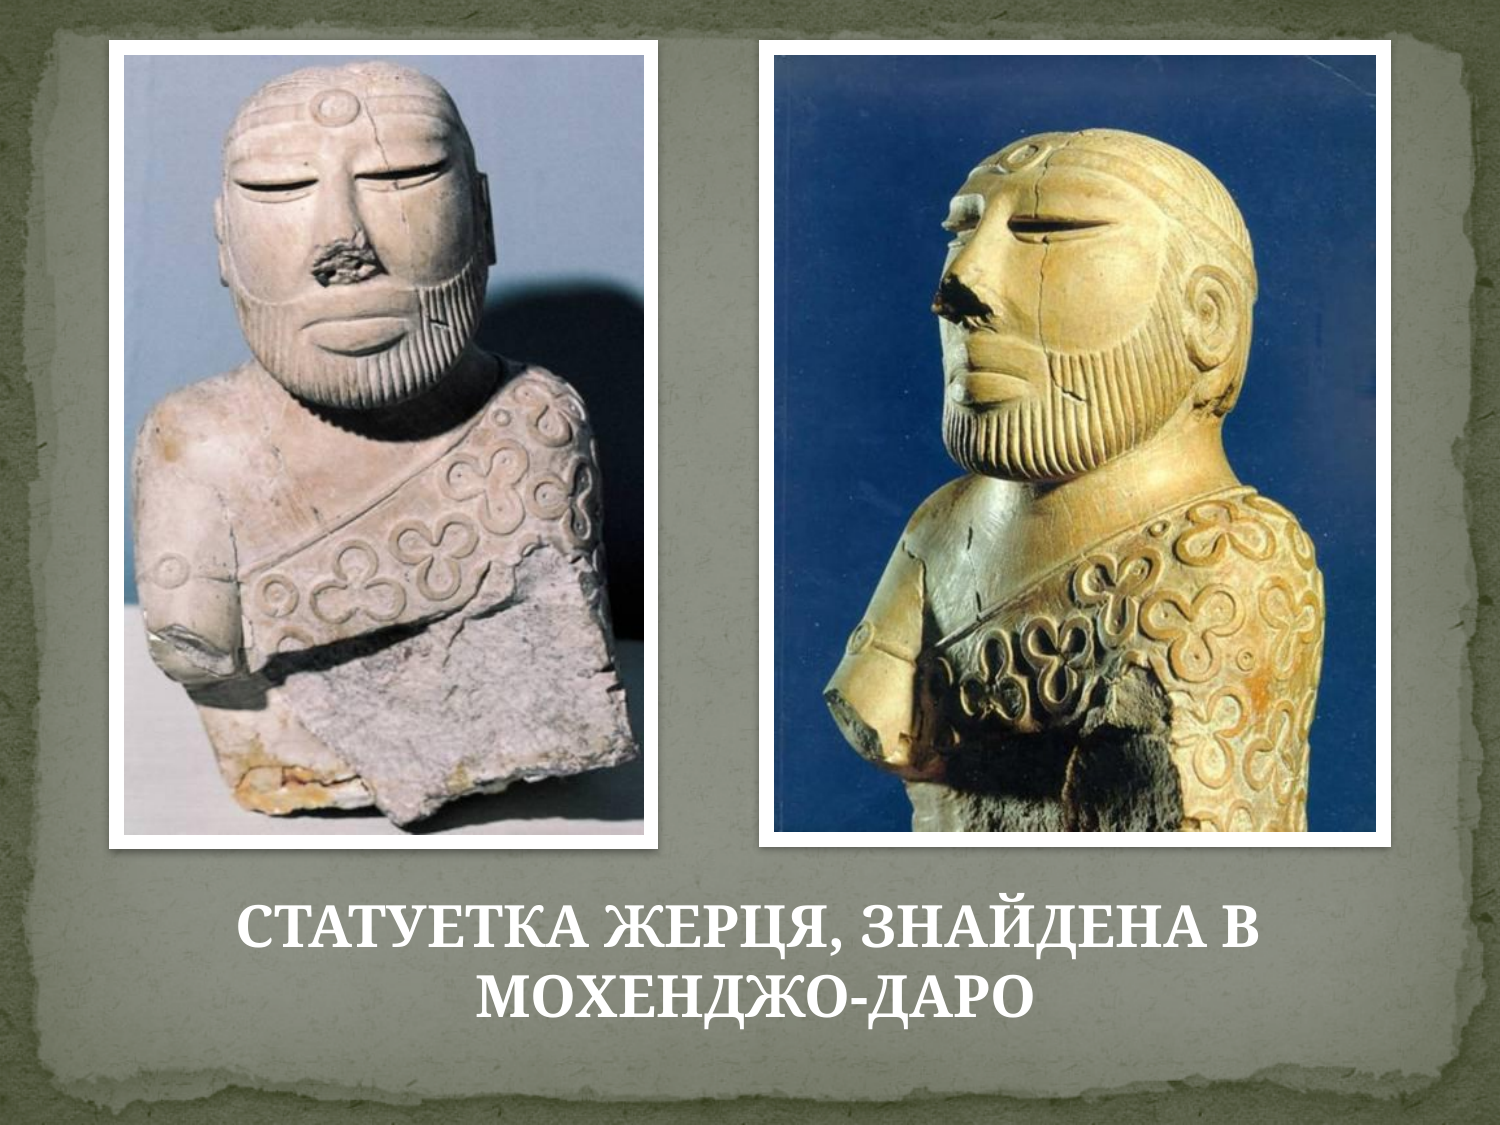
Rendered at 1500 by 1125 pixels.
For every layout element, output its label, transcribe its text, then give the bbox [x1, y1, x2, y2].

picture [124, 55, 644, 835]
text_box СТАТУЕТКА ЖЕРЦЯ, ЗНАЙДЕНА В МОХЕНДЖО-ДАРО [76, 881, 1436, 1037]
picture [774, 55, 1376, 832]
